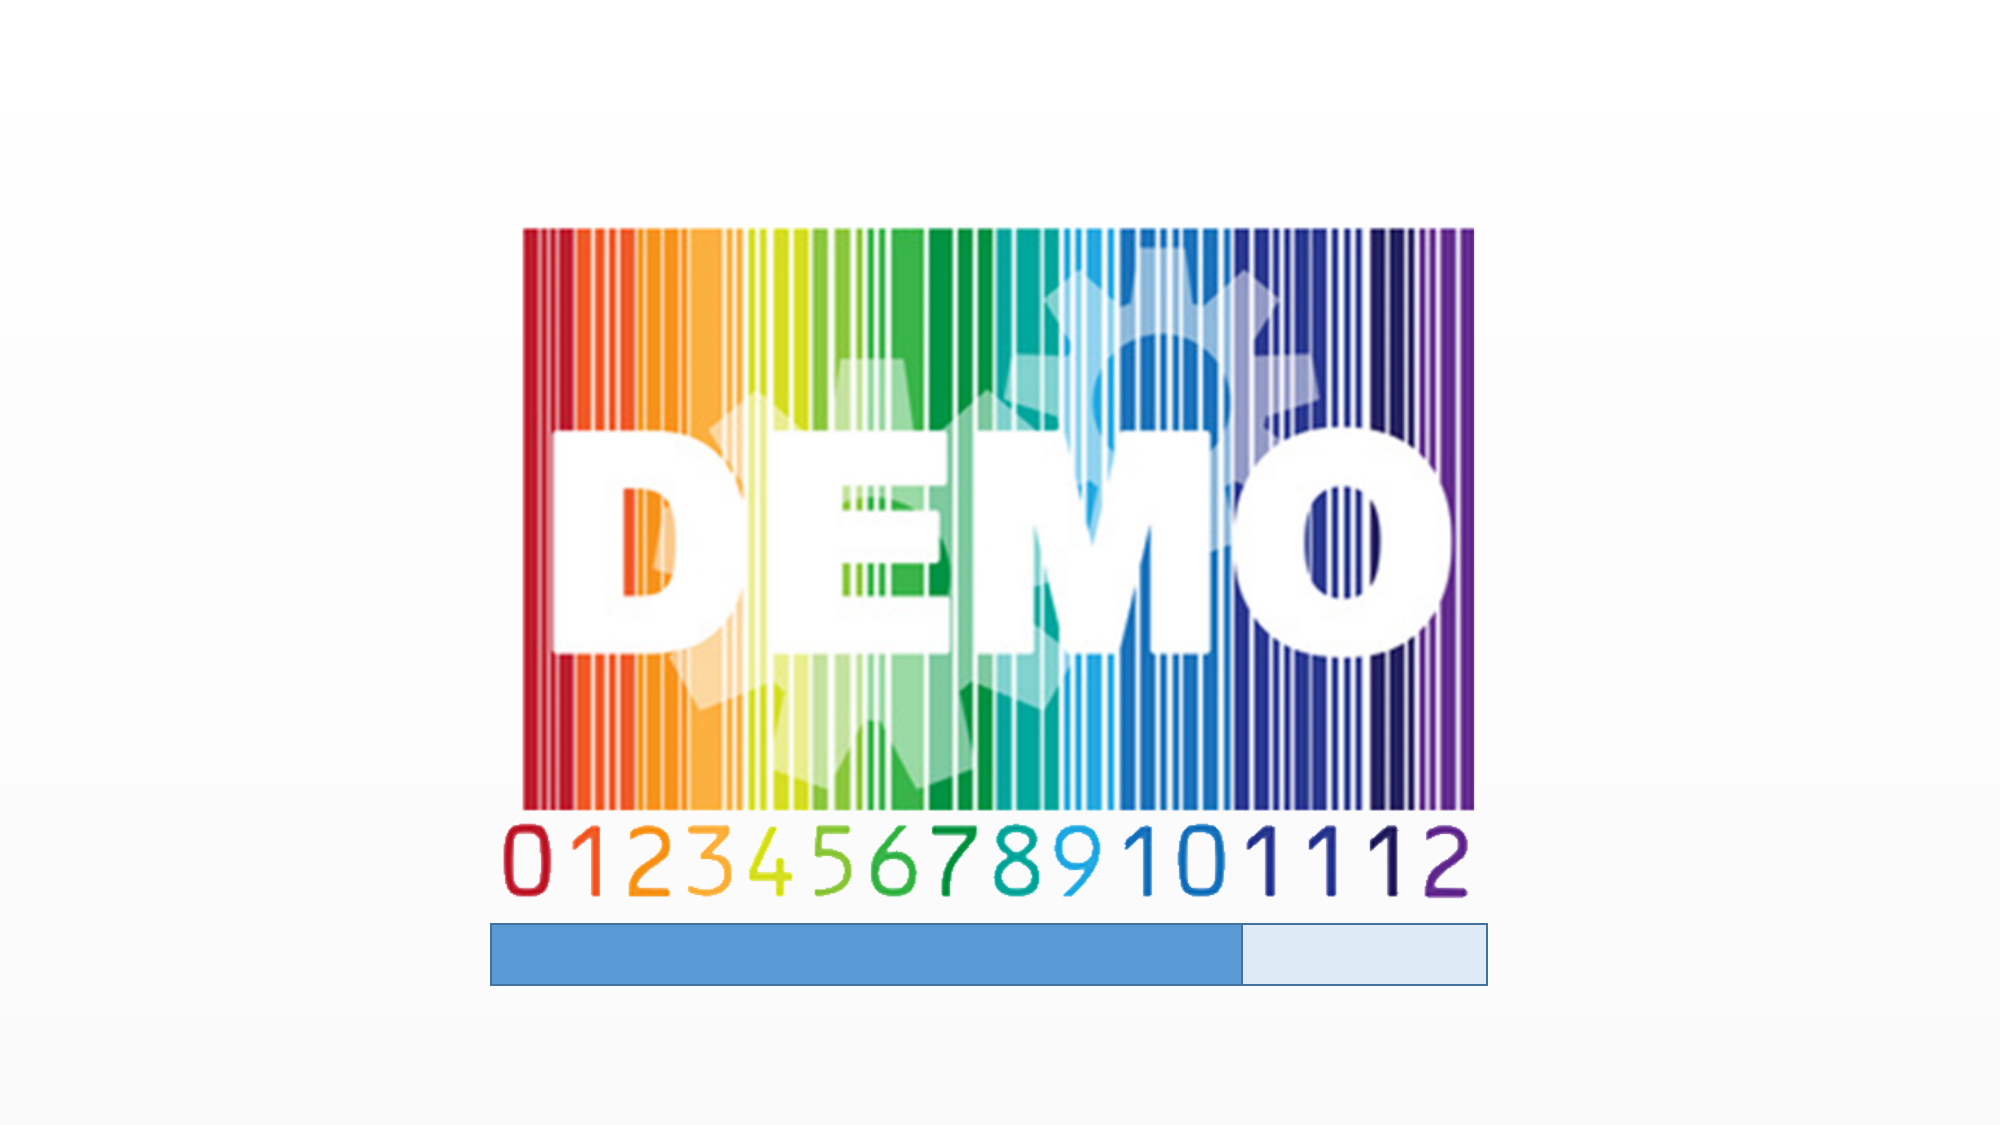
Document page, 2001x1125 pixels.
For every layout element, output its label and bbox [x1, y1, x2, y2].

picture [491, 206, 1509, 919]
text_box [490, 923, 1243, 986]
text_box [1243, 923, 1488, 986]
